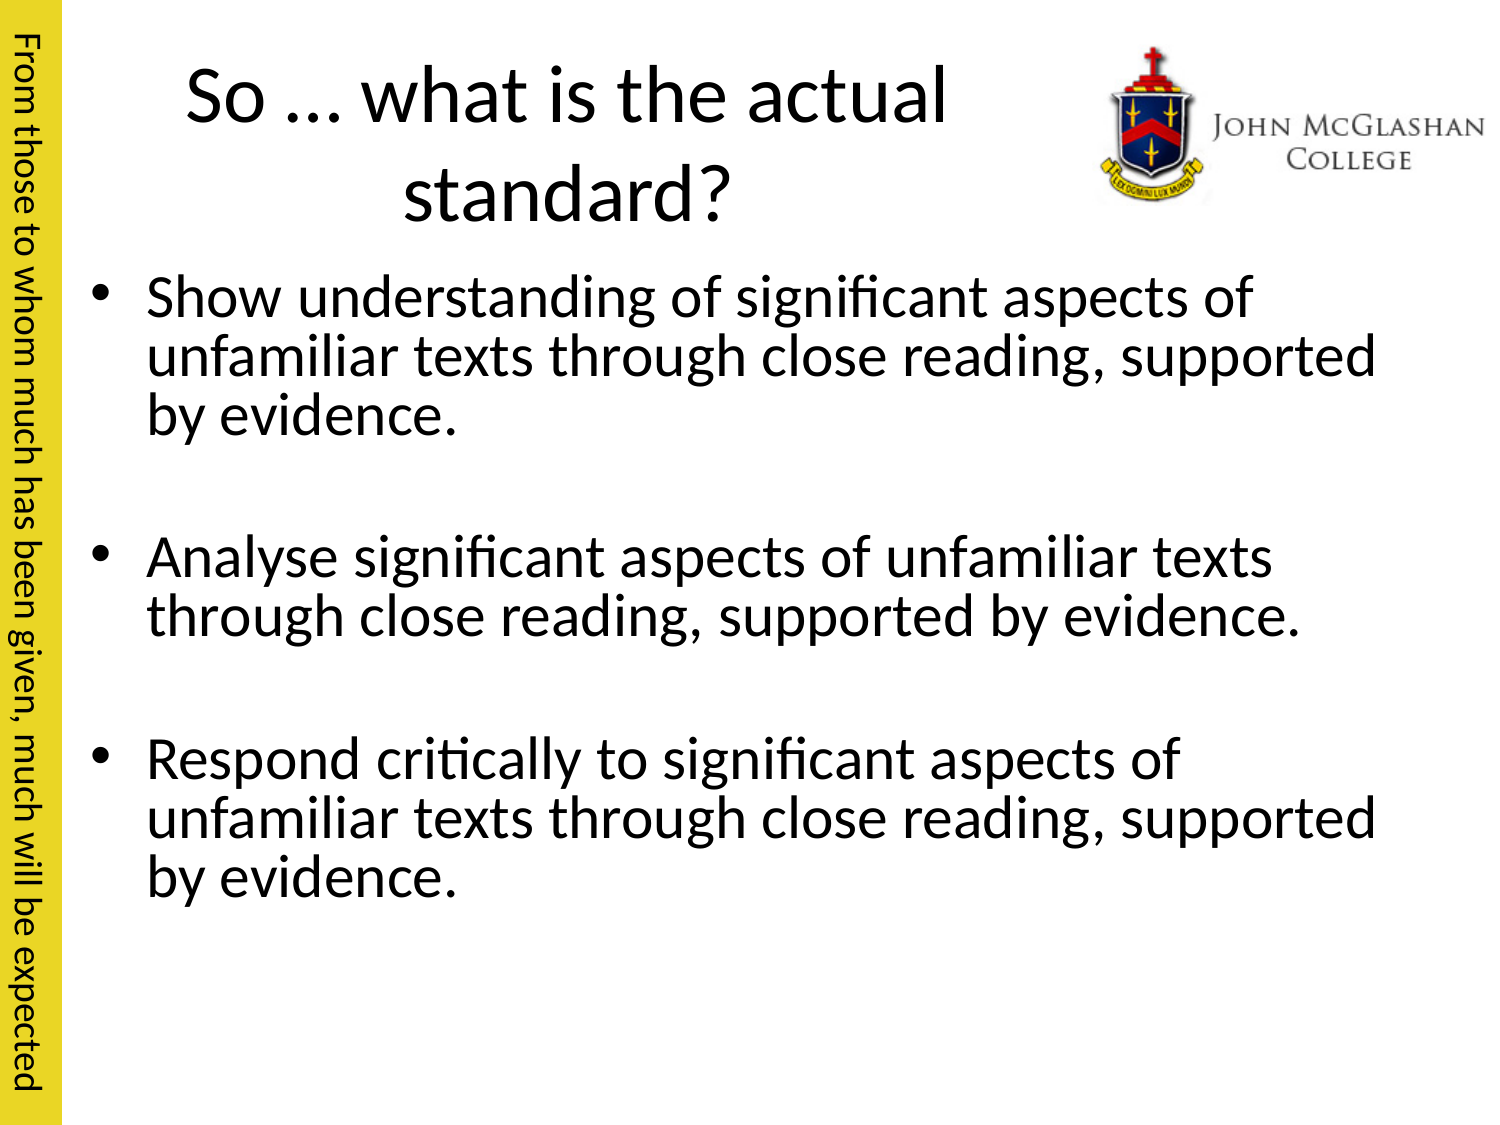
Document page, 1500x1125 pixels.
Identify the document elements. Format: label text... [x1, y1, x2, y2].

list Show understanding of significant aspects of unfamiliar texts through close reading, supported by evidence. Analyse significant aspects of unfamiliar texts through close reading, supported by evidence. Respond critically to significant aspects of unfamiliar texts through close reading, supported by evidence. [75, 262, 1425, 1005]
picture [1092, 44, 1487, 206]
title So … what is the actual standard? [61, 45, 1075, 233]
